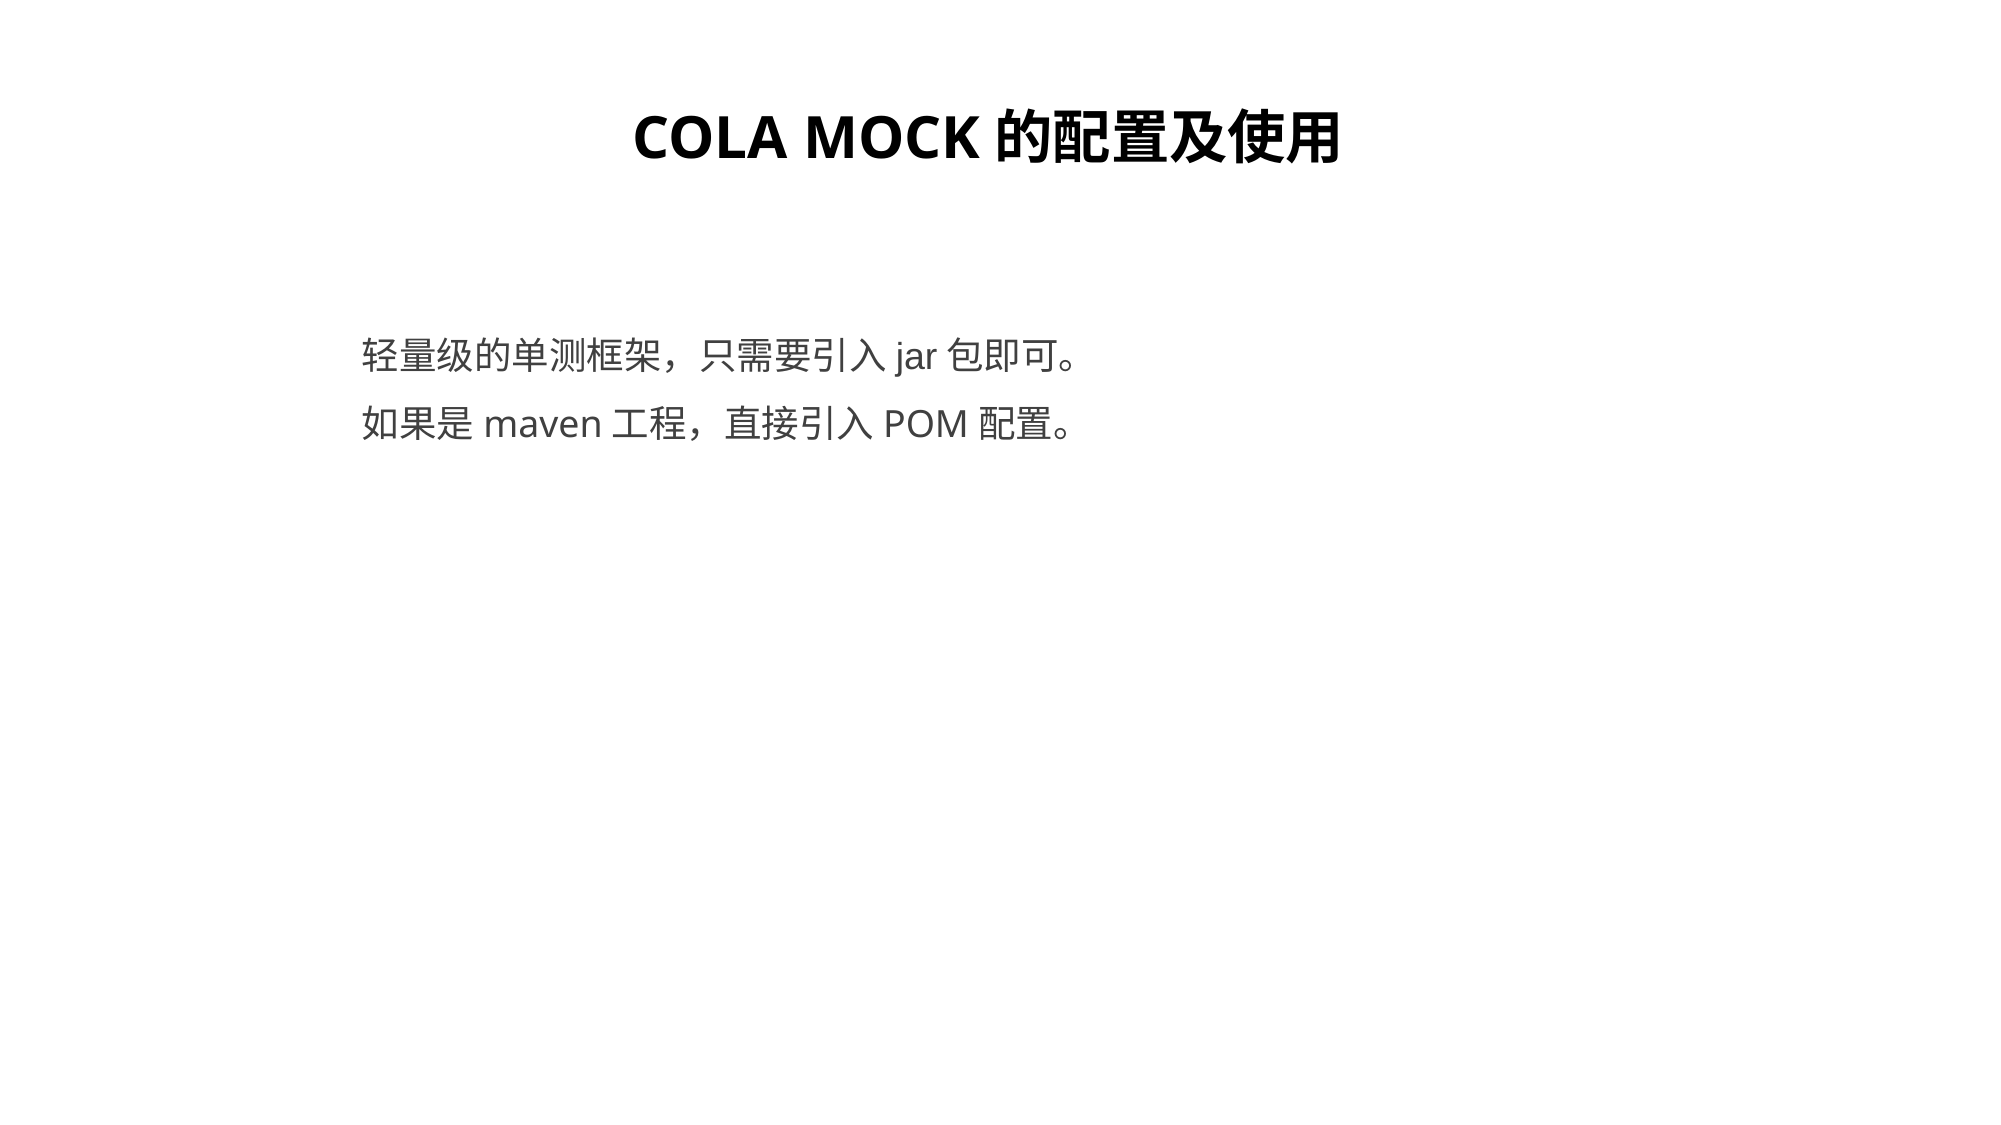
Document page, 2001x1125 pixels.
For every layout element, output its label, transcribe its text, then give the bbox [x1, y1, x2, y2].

text_box 轻量级的单测框架，只需要引入jar包即可。 如果是maven工程，直接引入POM配置。 [347, 302, 1111, 453]
text_box COLA MOCK的配置及使用 [208, 95, 1769, 185]
